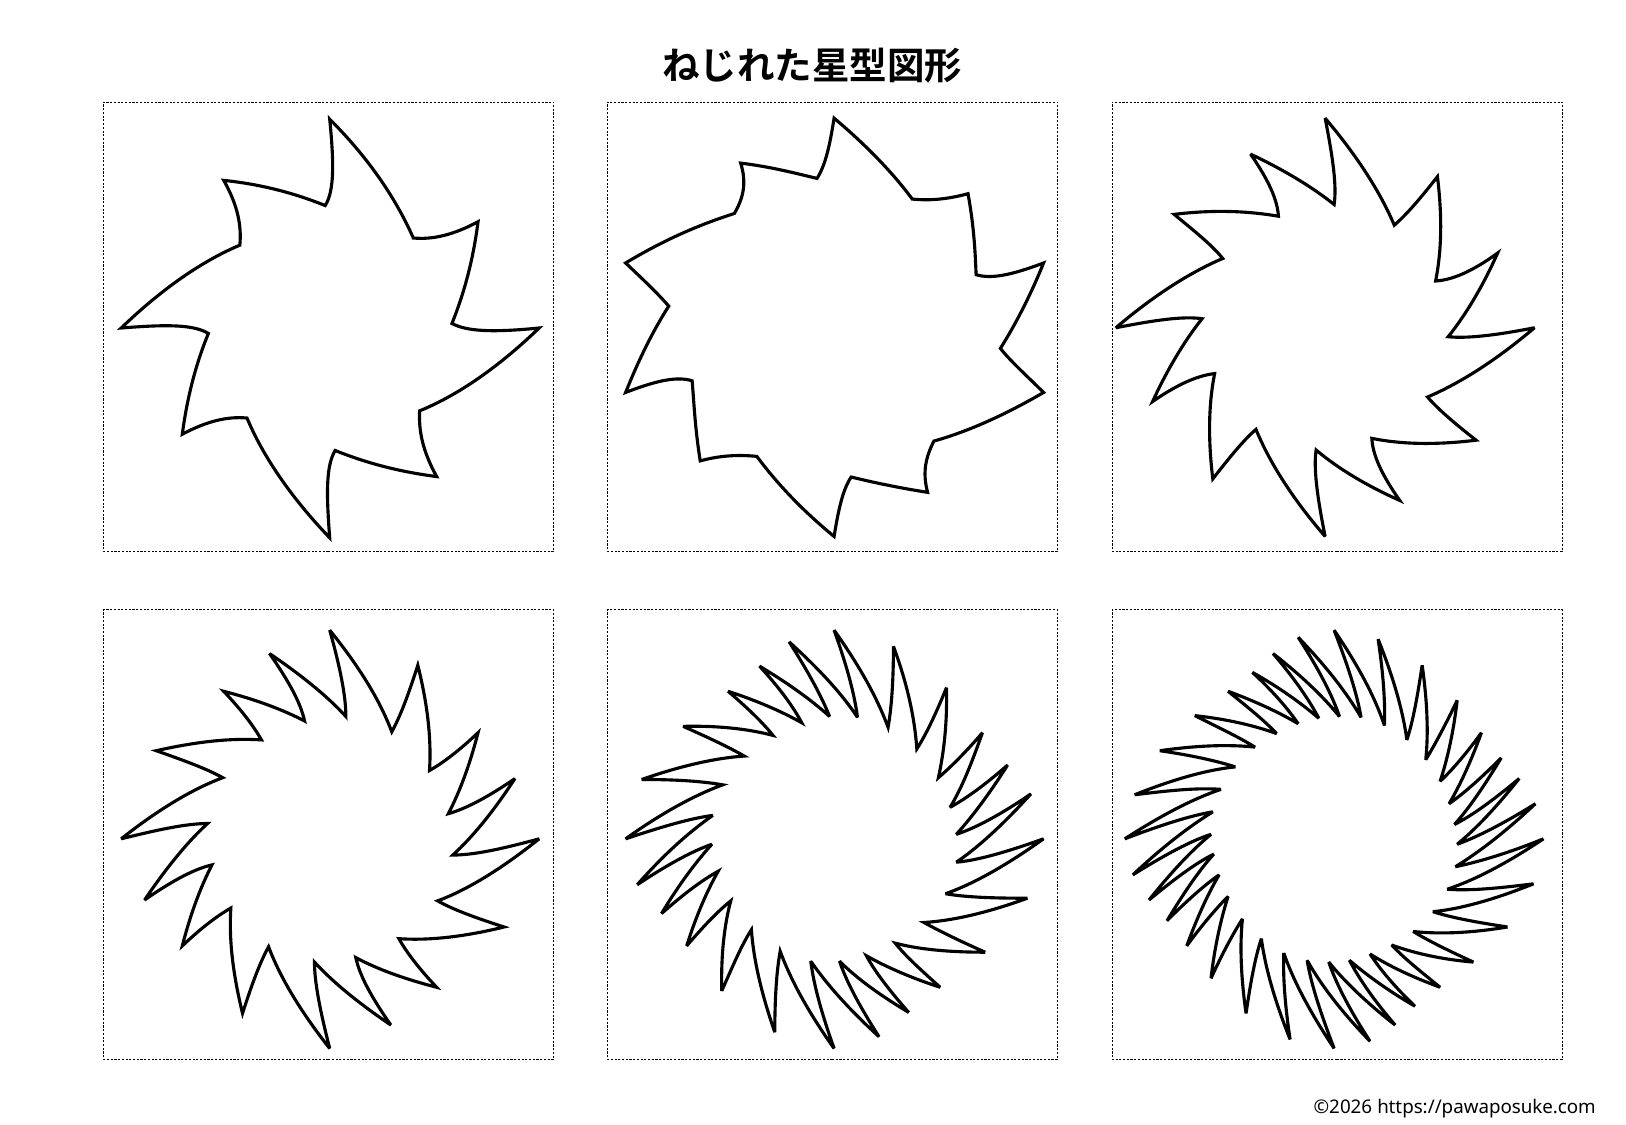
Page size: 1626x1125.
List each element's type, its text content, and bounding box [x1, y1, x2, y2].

text_box [1115, 118, 1535, 537]
text_box [1124, 630, 1544, 1049]
text_box [625, 118, 1044, 537]
text_box [121, 119, 540, 538]
text_box ねじれた星型図形 [647, 34, 978, 95]
text_box [121, 630, 540, 1049]
text_box [625, 630, 1044, 1049]
